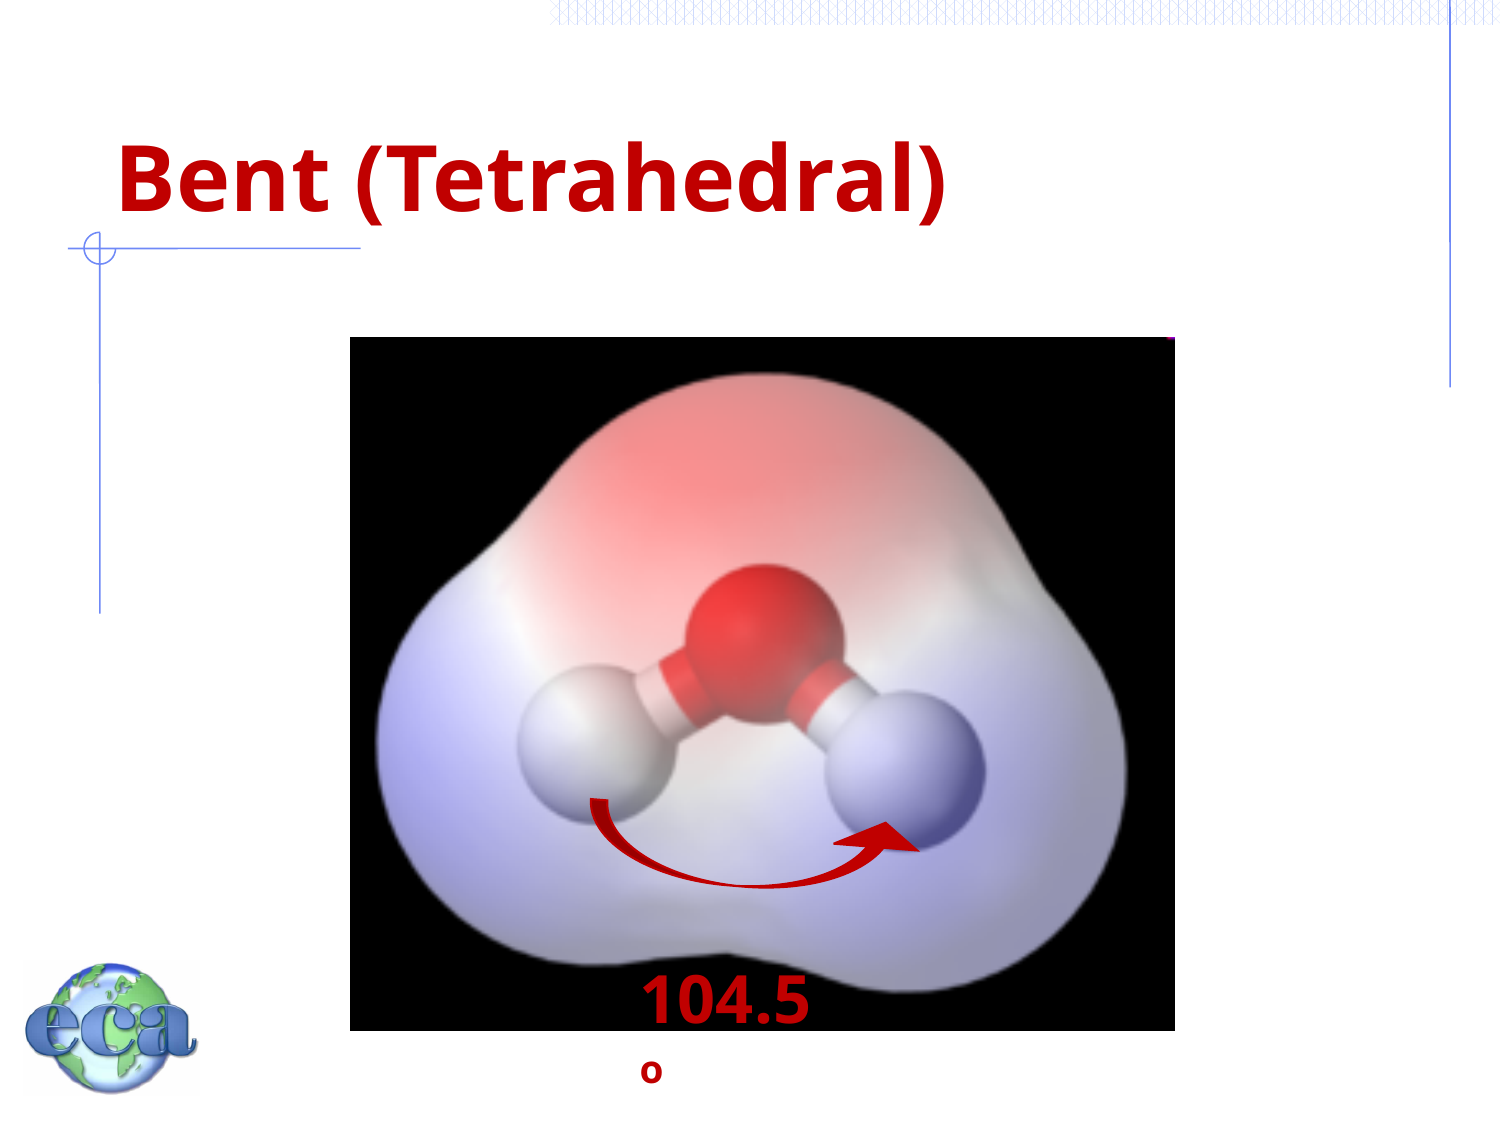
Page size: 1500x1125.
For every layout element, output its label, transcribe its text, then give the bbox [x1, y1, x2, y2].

picture [23, 960, 200, 1096]
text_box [349, 337, 1176, 1125]
title Bent (Tetrahedral) [99, 49, 1376, 238]
